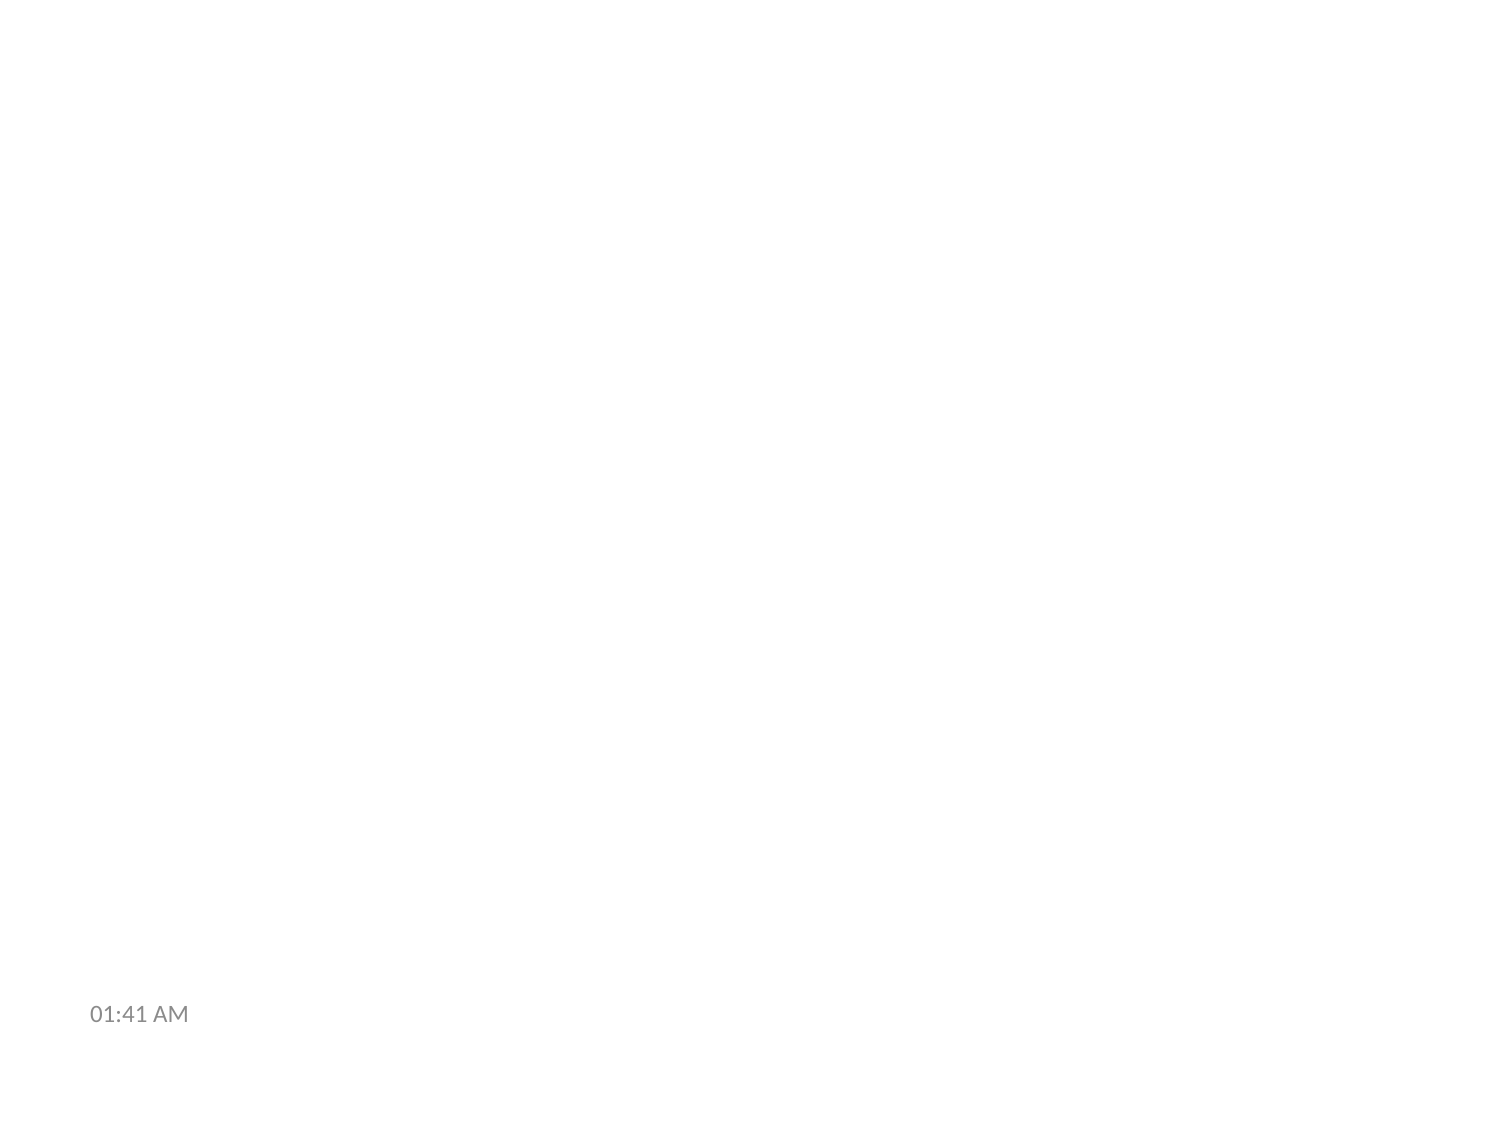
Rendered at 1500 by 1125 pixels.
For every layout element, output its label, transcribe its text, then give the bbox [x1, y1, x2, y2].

text_box 3:35 PM [75, 982, 425, 1043]
